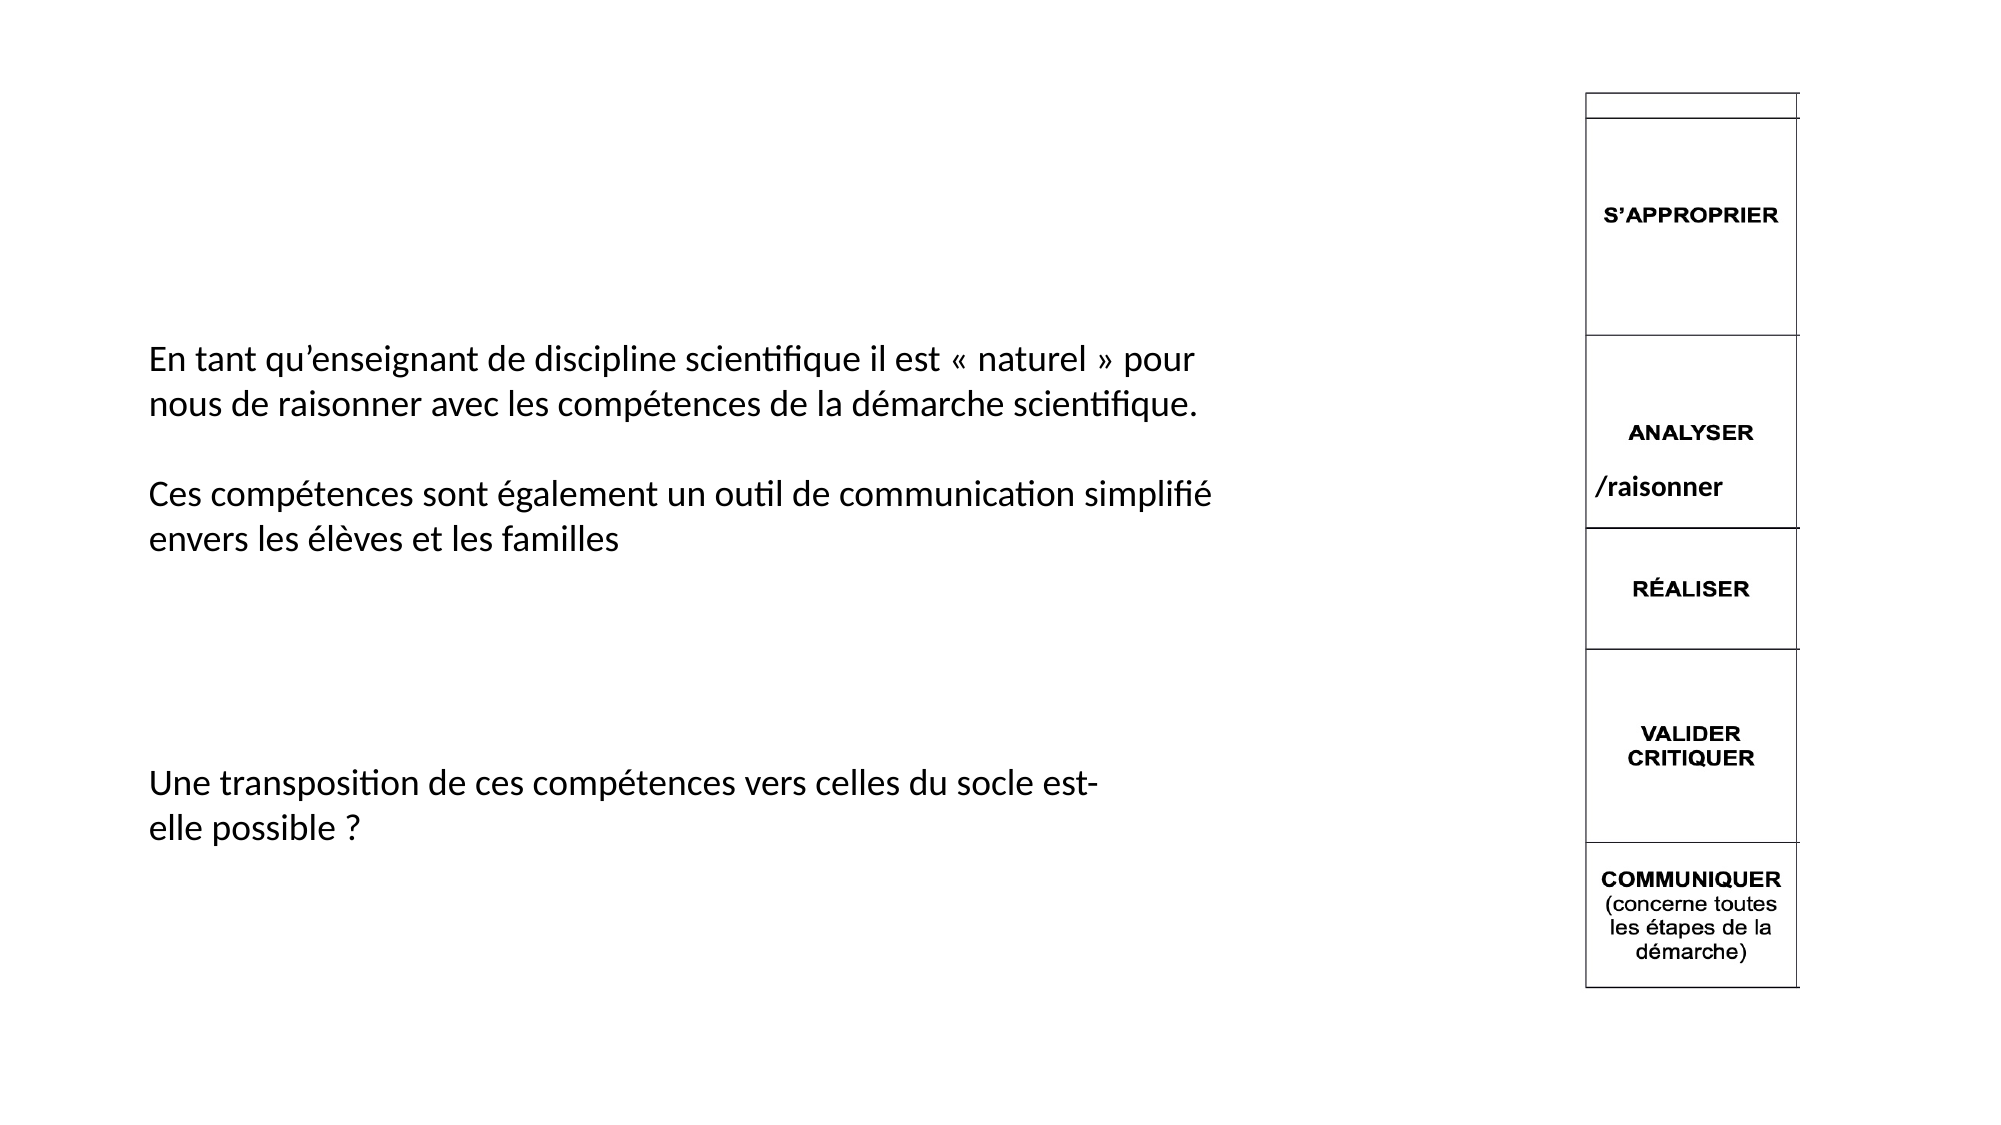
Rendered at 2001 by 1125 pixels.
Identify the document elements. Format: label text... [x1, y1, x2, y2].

text_box En tant qu’enseignant de discipline scientifique il est « naturel » pour nous de raisonner avec les compétences de la démarche scientifique. Ces compétences sont également un outil de communication simplifié envers les élèves et les familles [133, 326, 1256, 567]
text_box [1580, 90, 1800, 993]
text_box Une transposition de ces compétences vers celles du socle est-elle possible ? [134, 750, 1133, 855]
